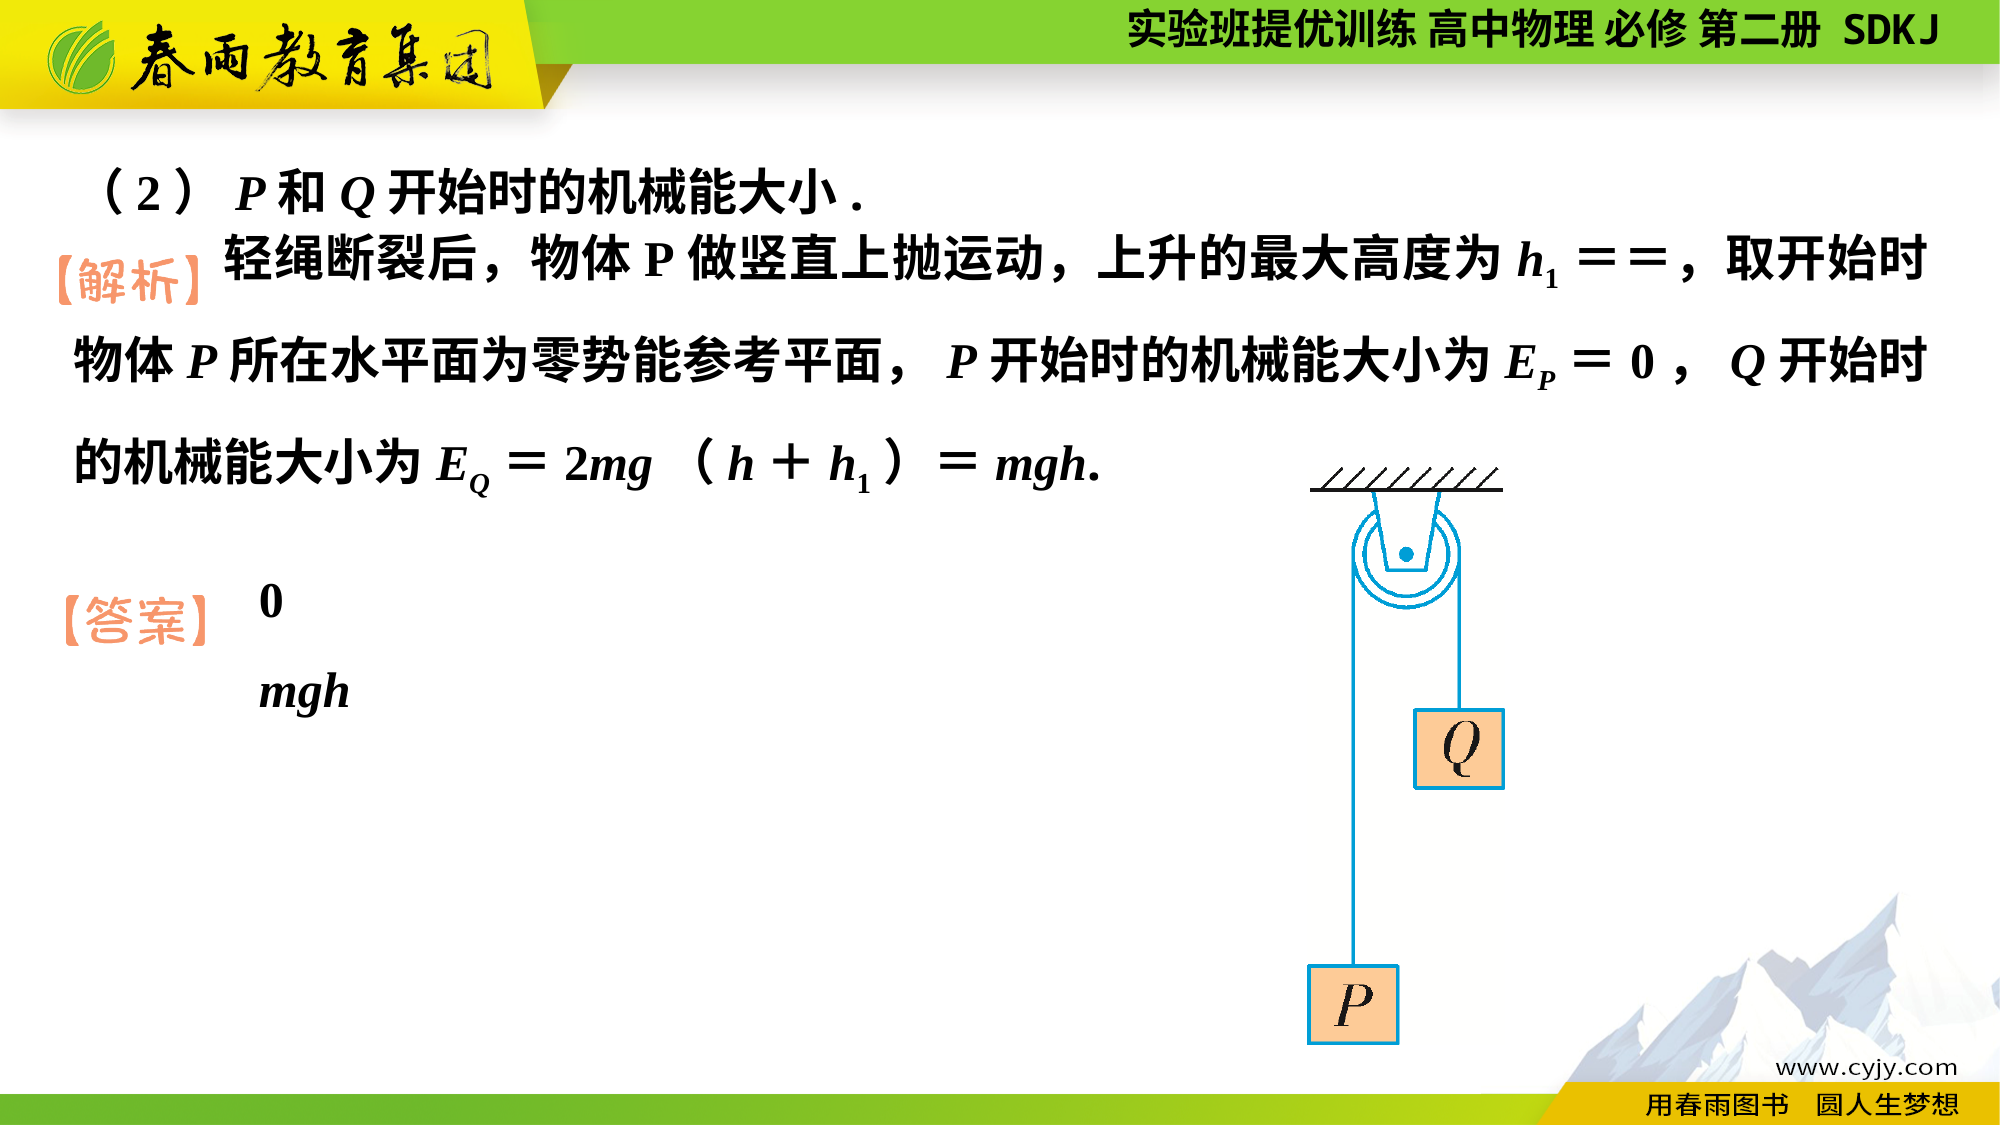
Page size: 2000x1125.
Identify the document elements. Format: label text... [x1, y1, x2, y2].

picture [0, 0, 2000, 1125]
list （2）P和Q开始时的机械能大小. [59, 122, 1944, 217]
